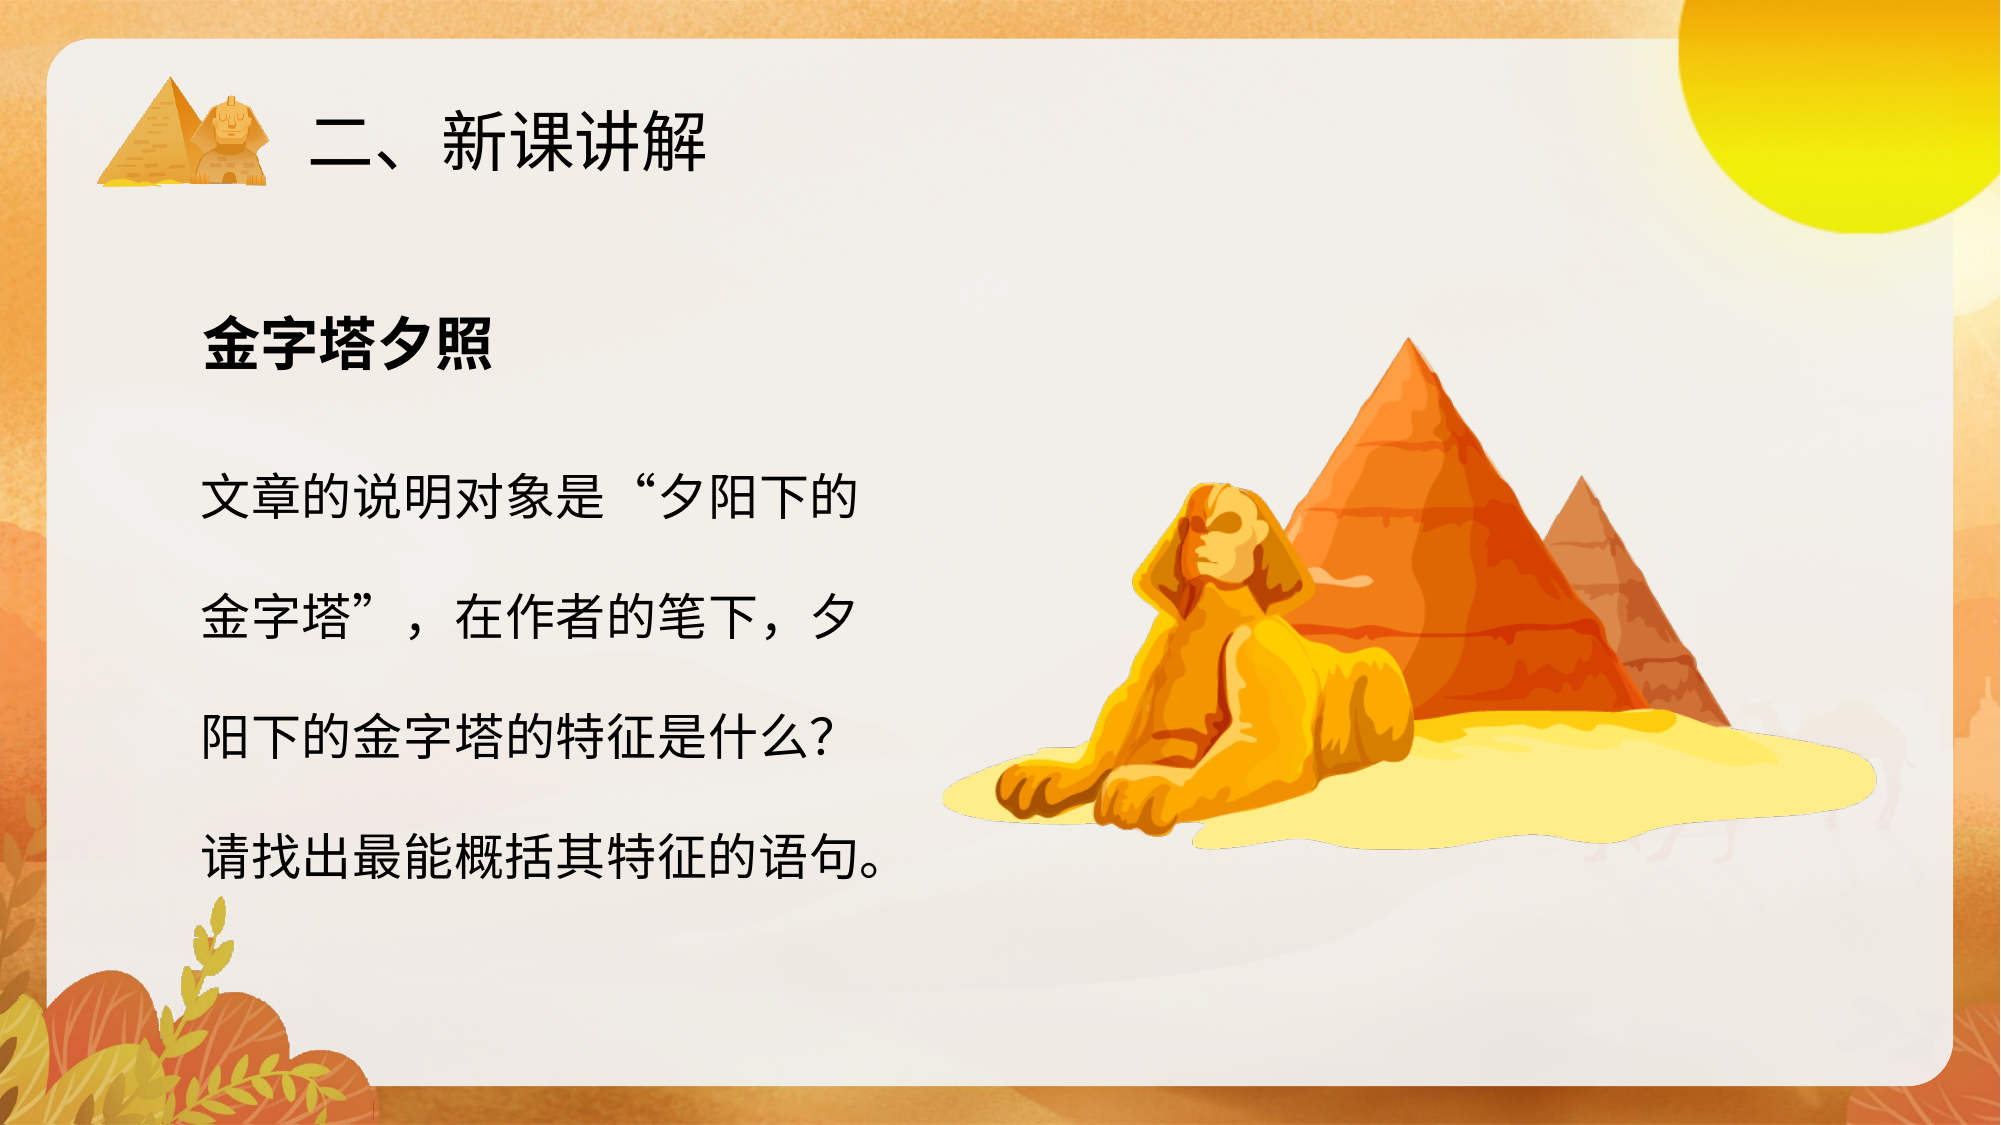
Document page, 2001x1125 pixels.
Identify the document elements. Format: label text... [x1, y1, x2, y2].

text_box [84, 51, 726, 199]
picture [0, 0, 2001, 1125]
text_box 文章的说明对象是“夕阳下的金字塔”，在作者的笔下，夕阳下的金字塔的特征是什么？请找出最能概括其特征的语句。 [185, 398, 875, 894]
text_box 金字塔夕照 [187, 299, 509, 385]
